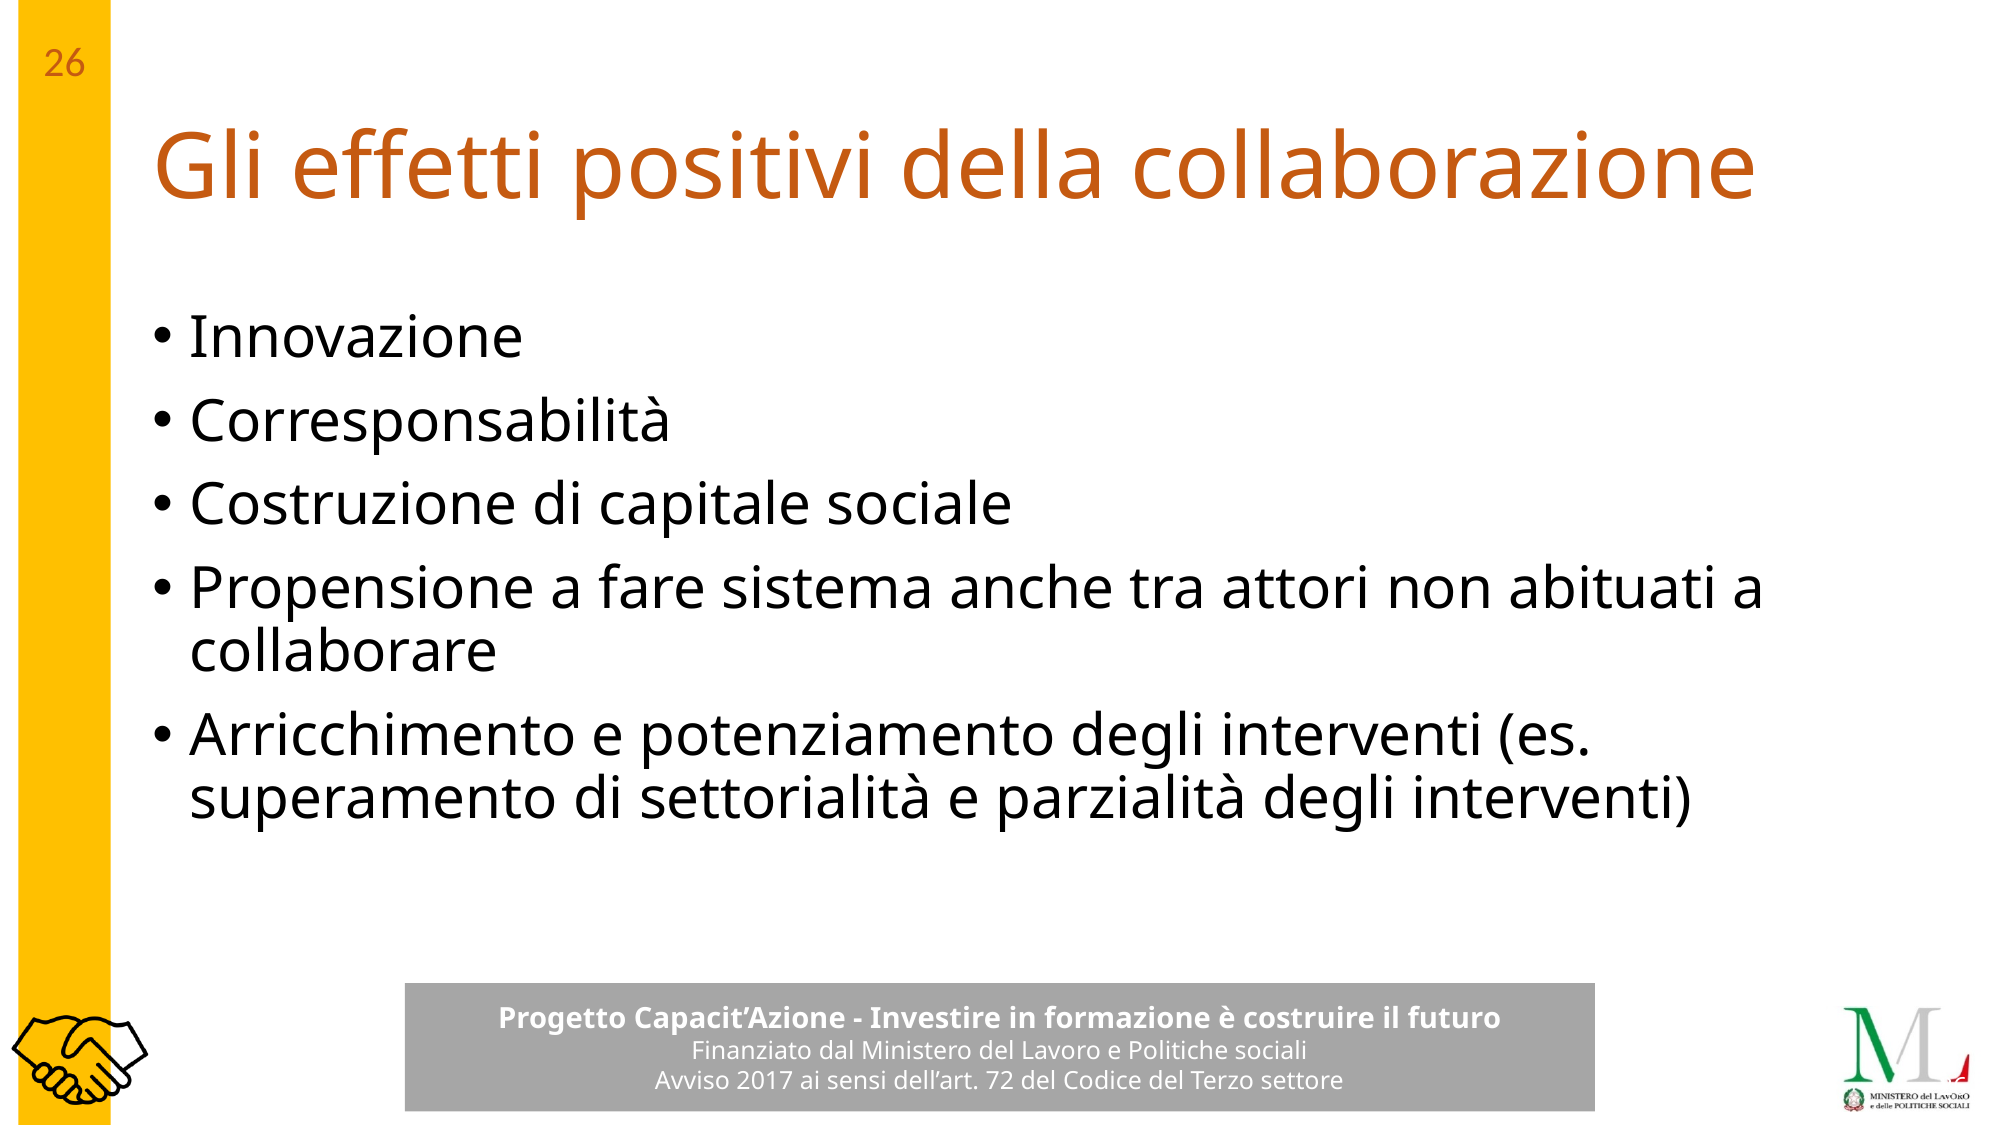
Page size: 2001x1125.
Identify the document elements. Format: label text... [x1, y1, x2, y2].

list Innovazione Corresponsabilità Costruzione di capitale sociale Propensione a fare sistema anche tra attori non abituati a collaborare Arricchimento e potenziamento degli interventi (es. superamento di settorialità e parzialità degli interventi) [137, 299, 1863, 1014]
title Gli effetti positivi della collaborazione [137, 59, 1863, 278]
slide_number 26 [1911, 1057, 1995, 1118]
picture [1826, 1006, 1987, 1112]
picture [10, 1009, 149, 1109]
